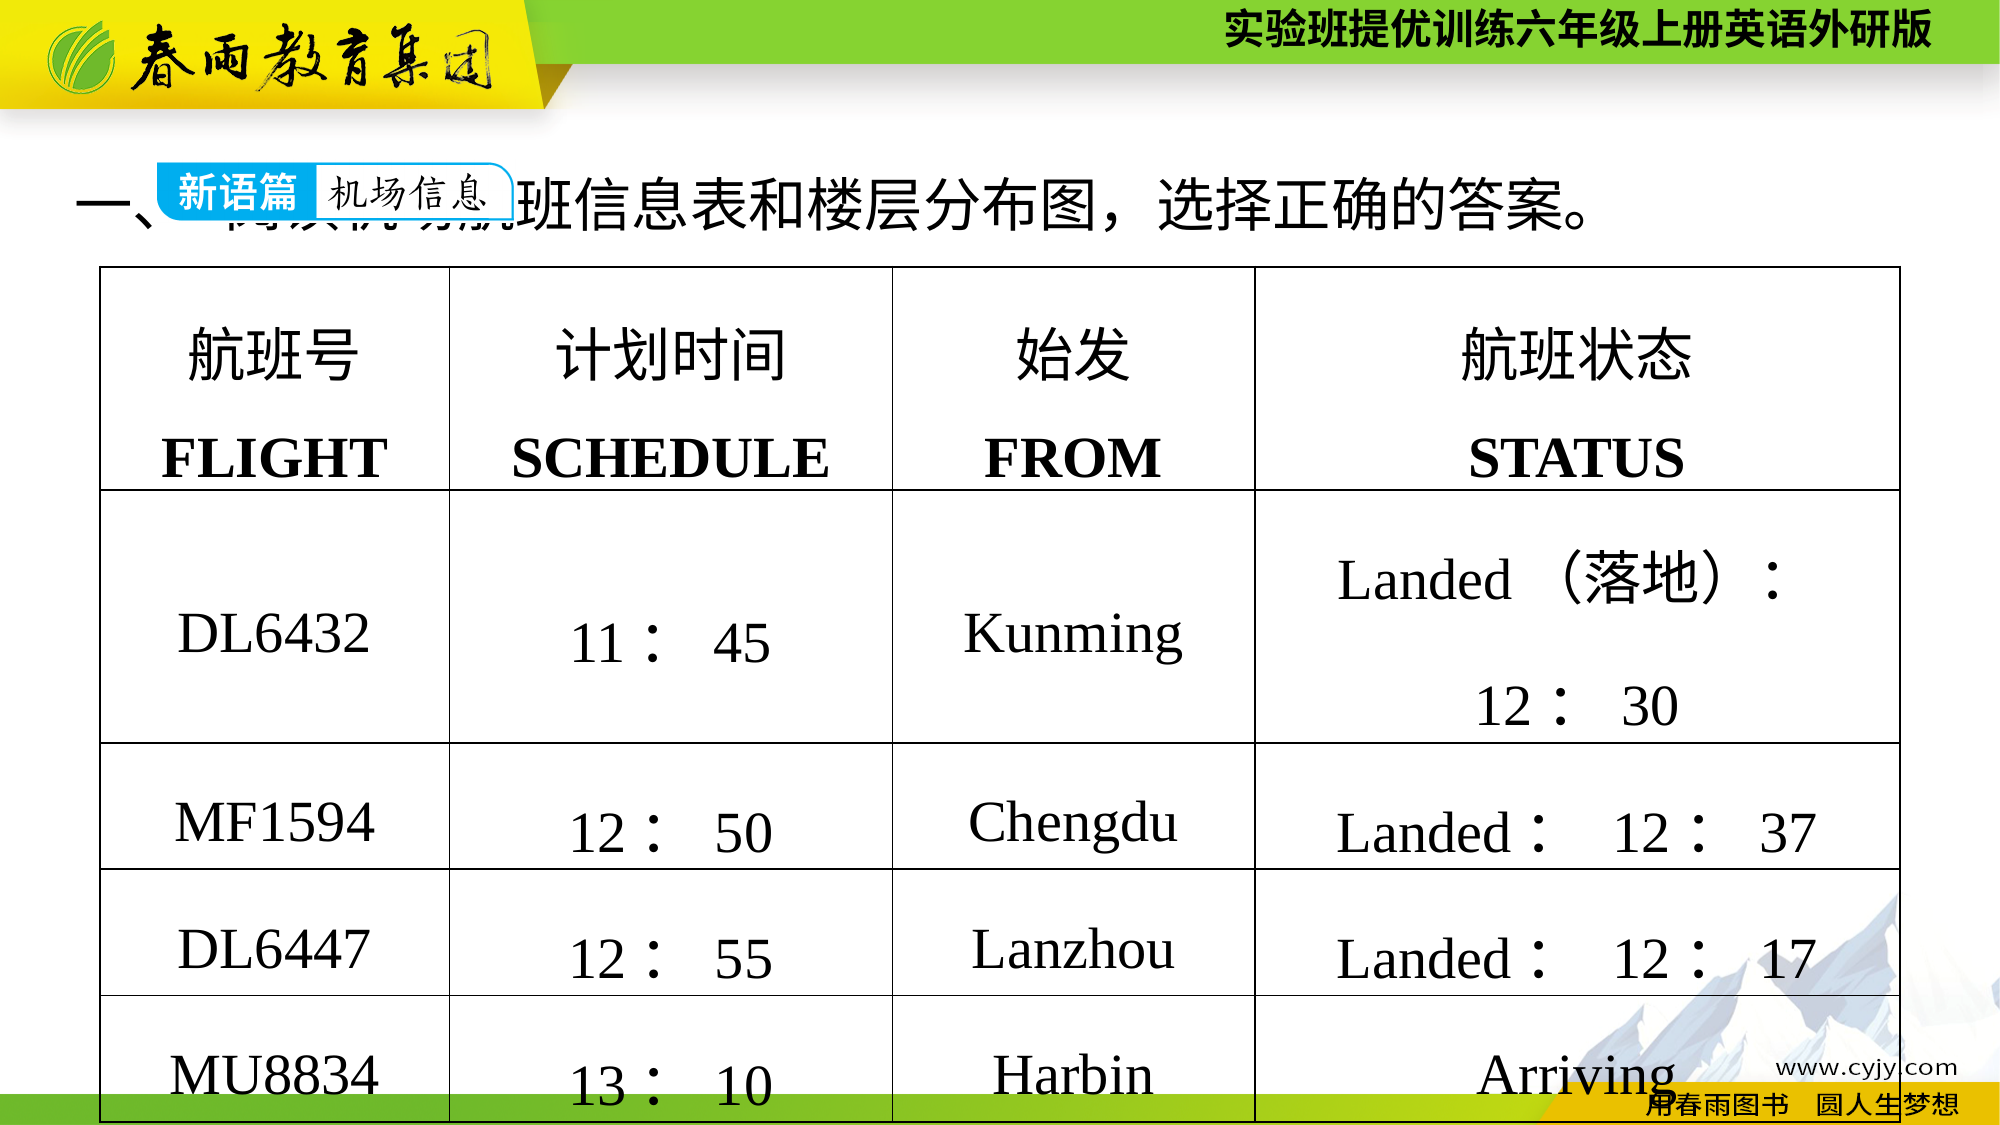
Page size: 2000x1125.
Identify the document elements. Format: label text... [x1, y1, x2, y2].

table_cell Chengdu [893, 744, 1254, 868]
table_header 始发 FROM [893, 268, 1254, 489]
table_cell Landed： 12：17 [1256, 870, 1899, 995]
table_cell Arriving [1256, 996, 1899, 1121]
picture [0, 0, 2000, 1125]
table_cell 11：45 [450, 491, 892, 742]
table_header 计划时间 SCHEDULE [450, 268, 892, 489]
table_cell Landed： 12：37 [1256, 744, 1899, 868]
table_header 航班号 FLIGHT [101, 268, 449, 489]
table_cell Kunming [893, 491, 1254, 742]
table_cell 12：55 [450, 870, 892, 995]
table_cell Harbin [893, 996, 1254, 1121]
table_cell 12：50 [450, 744, 892, 868]
list 一、 阅读机场航班信息表和楼层分布图，选择正确的答案。 [59, 125, 1944, 234]
table_cell DL6432 [101, 491, 449, 742]
table_header 航班状态 STATUS [1256, 268, 1899, 489]
table_cell MF1594 [101, 744, 449, 868]
table_cell MU8834 [101, 996, 449, 1121]
table_cell 13：10 [450, 996, 892, 1121]
table_cell Lanzhou [893, 870, 1254, 995]
table_cell Landed（落地）： 12：30 [1256, 491, 1899, 742]
table_cell DL6447 [101, 870, 449, 995]
